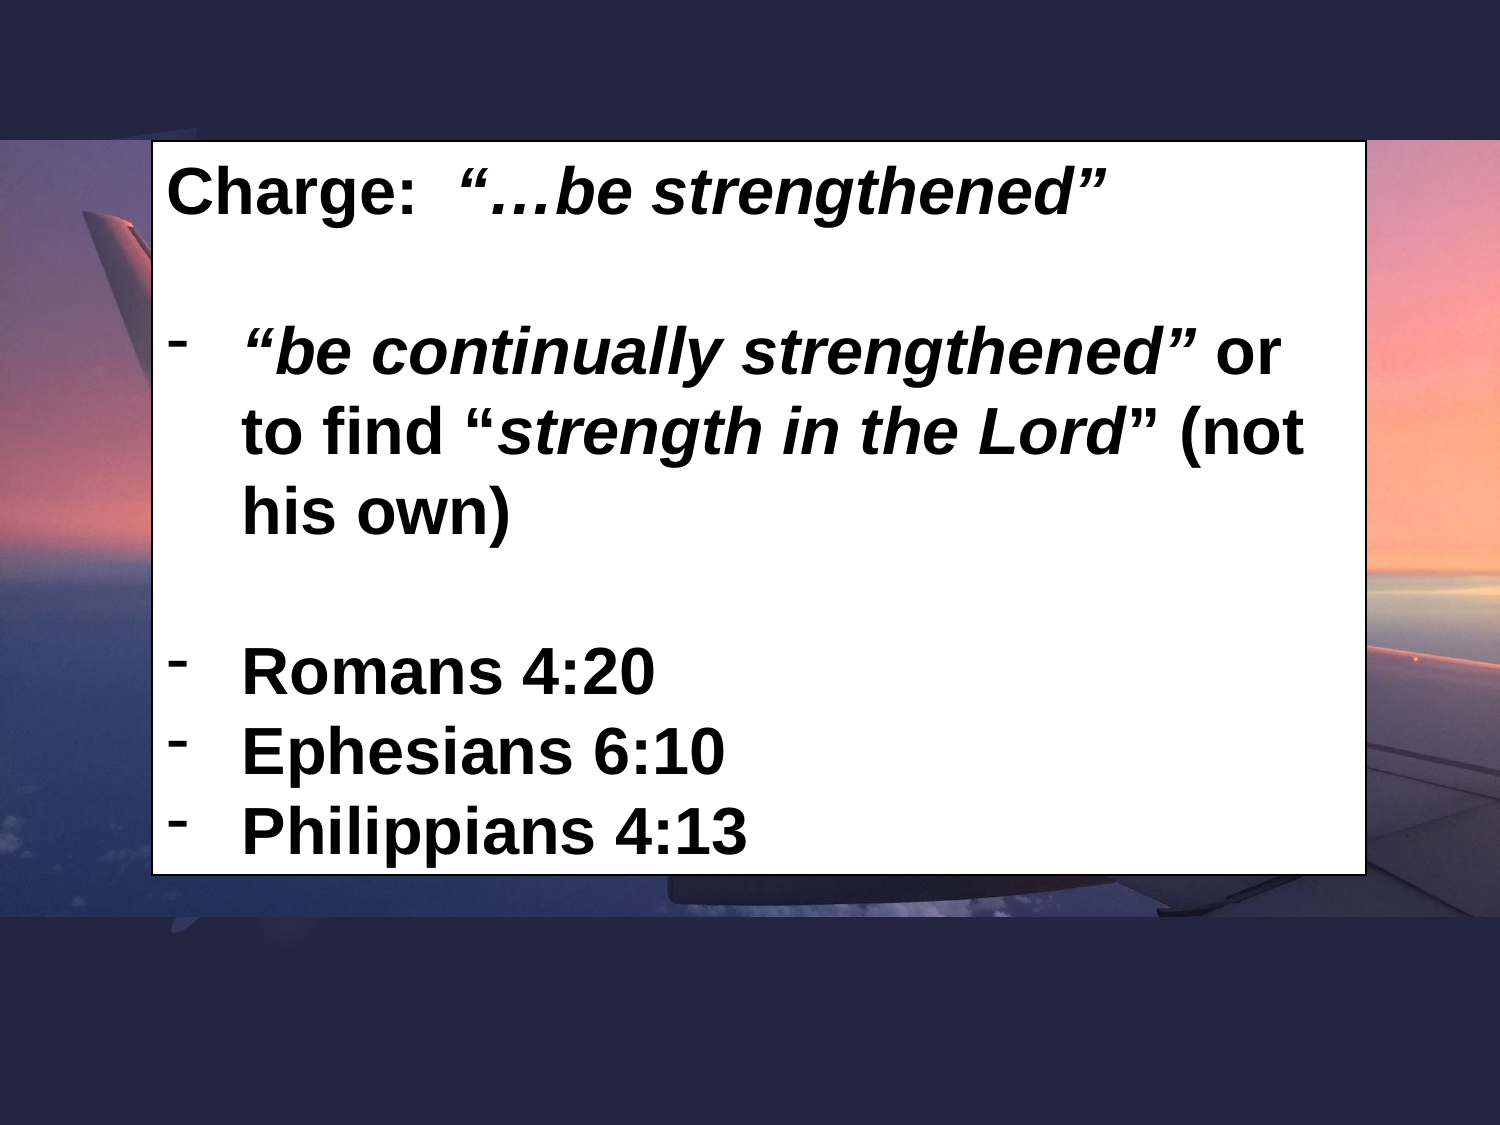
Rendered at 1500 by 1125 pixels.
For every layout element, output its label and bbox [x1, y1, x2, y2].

picture [0, 140, 1500, 917]
